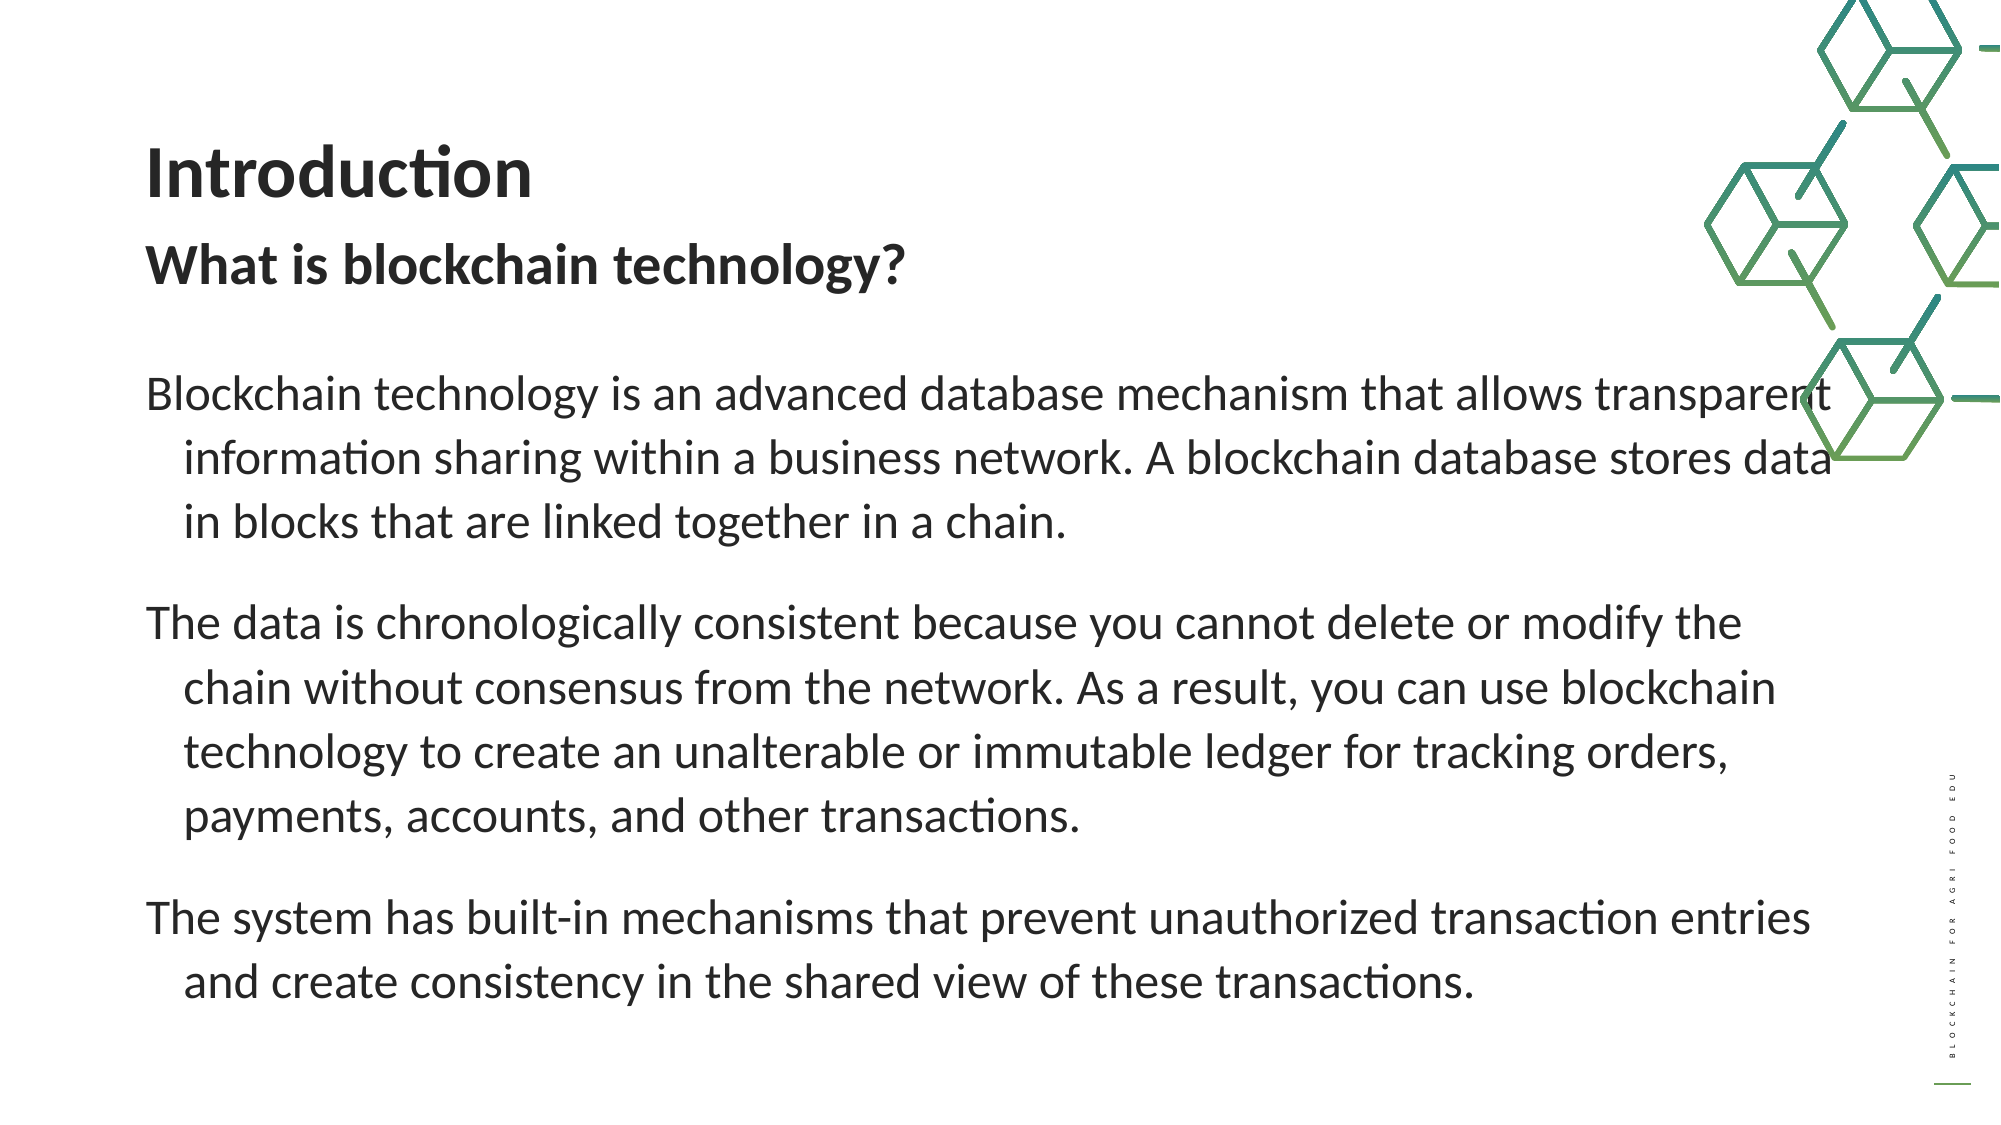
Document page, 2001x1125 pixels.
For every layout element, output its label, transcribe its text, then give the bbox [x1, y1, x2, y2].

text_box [1704, 0, 2000, 461]
list Blockchain technology is an advanced database mechanism that allows transparent information sharing within a business network. A blockchain database stores data in blocks that are linked together in a chain. The data is chronologically consistent because you cannot delete or modify the chain without consensus from the network. As a result, you can use blockchain technology to create an unalterable or immutable ledger for tracking orders, payments, accounts, and other transactions. The system has built-in mechanisms that prevent unauthorized transaction entries and create consistency in the shared view of these transactions. [130, 348, 1869, 1035]
list Introduction What is blockchain technology? [130, 124, 1704, 337]
